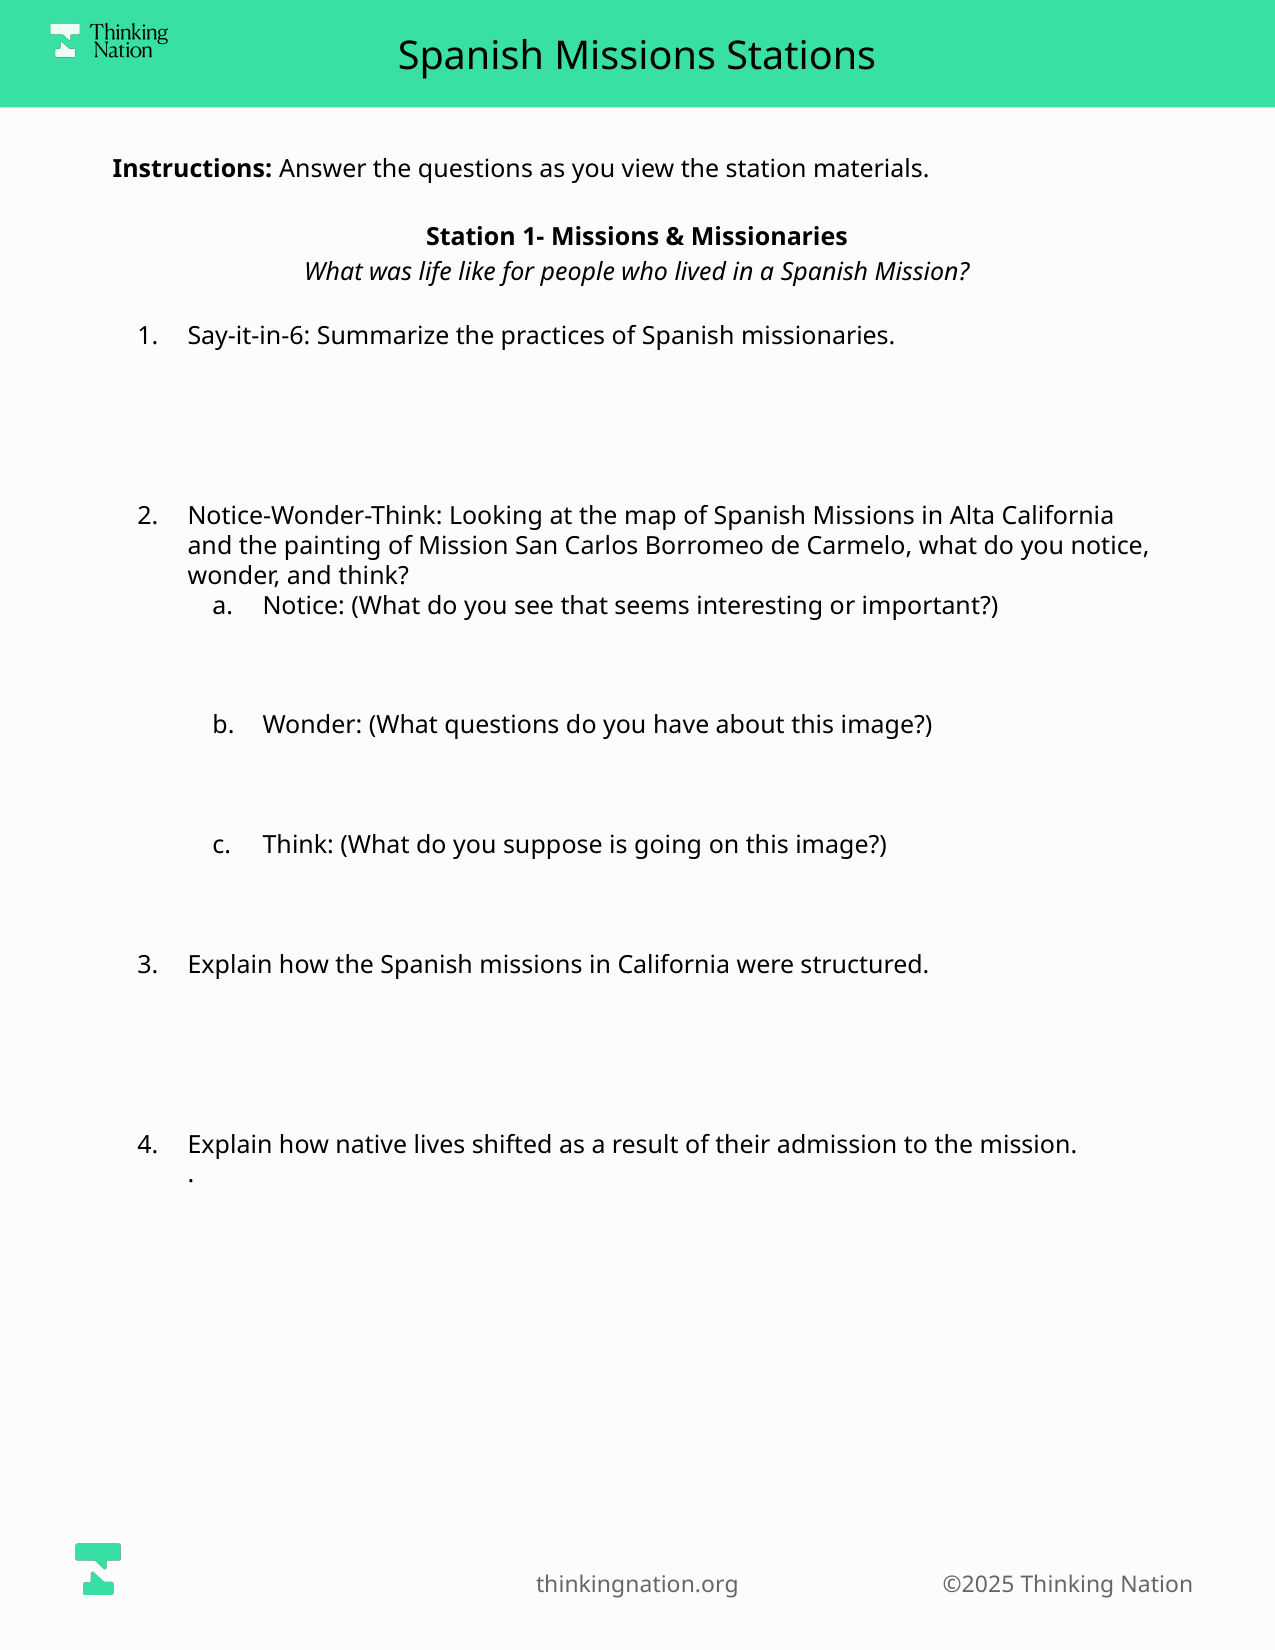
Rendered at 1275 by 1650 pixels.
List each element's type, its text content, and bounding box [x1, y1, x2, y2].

text_box thinkingnation.org [486, 1553, 789, 1605]
picture [36, 12, 172, 69]
text_box ©2025 Thinking Nation [907, 1553, 1210, 1605]
text_box Spanish Missions Stations [0, 0, 1275, 108]
picture [62, 1533, 134, 1605]
text_box Instructions: Answer the questions as you view the station materials. Station 1- Missions & Missionaries What was life like for people who lived in a Spanish Mission? Say-it-in-6: Summarize the practices of Spanish missionaries. Notice-Wonder-Think: Looking at the map of Spanish Missions in Alta California and the painting of Mission San Carlos Borromeo de Carmelo, what do you notice, wonder, and think? Notice: (What do you see that seems interesting or important?) Wonder: (What questions do you have about this image?) Think: (What do you suppose is going on this image?) Explain how the Spanish missions in California were structured. Explain how native lives shifted as a result of their admission to the mission. . [97, 132, 1178, 1233]
